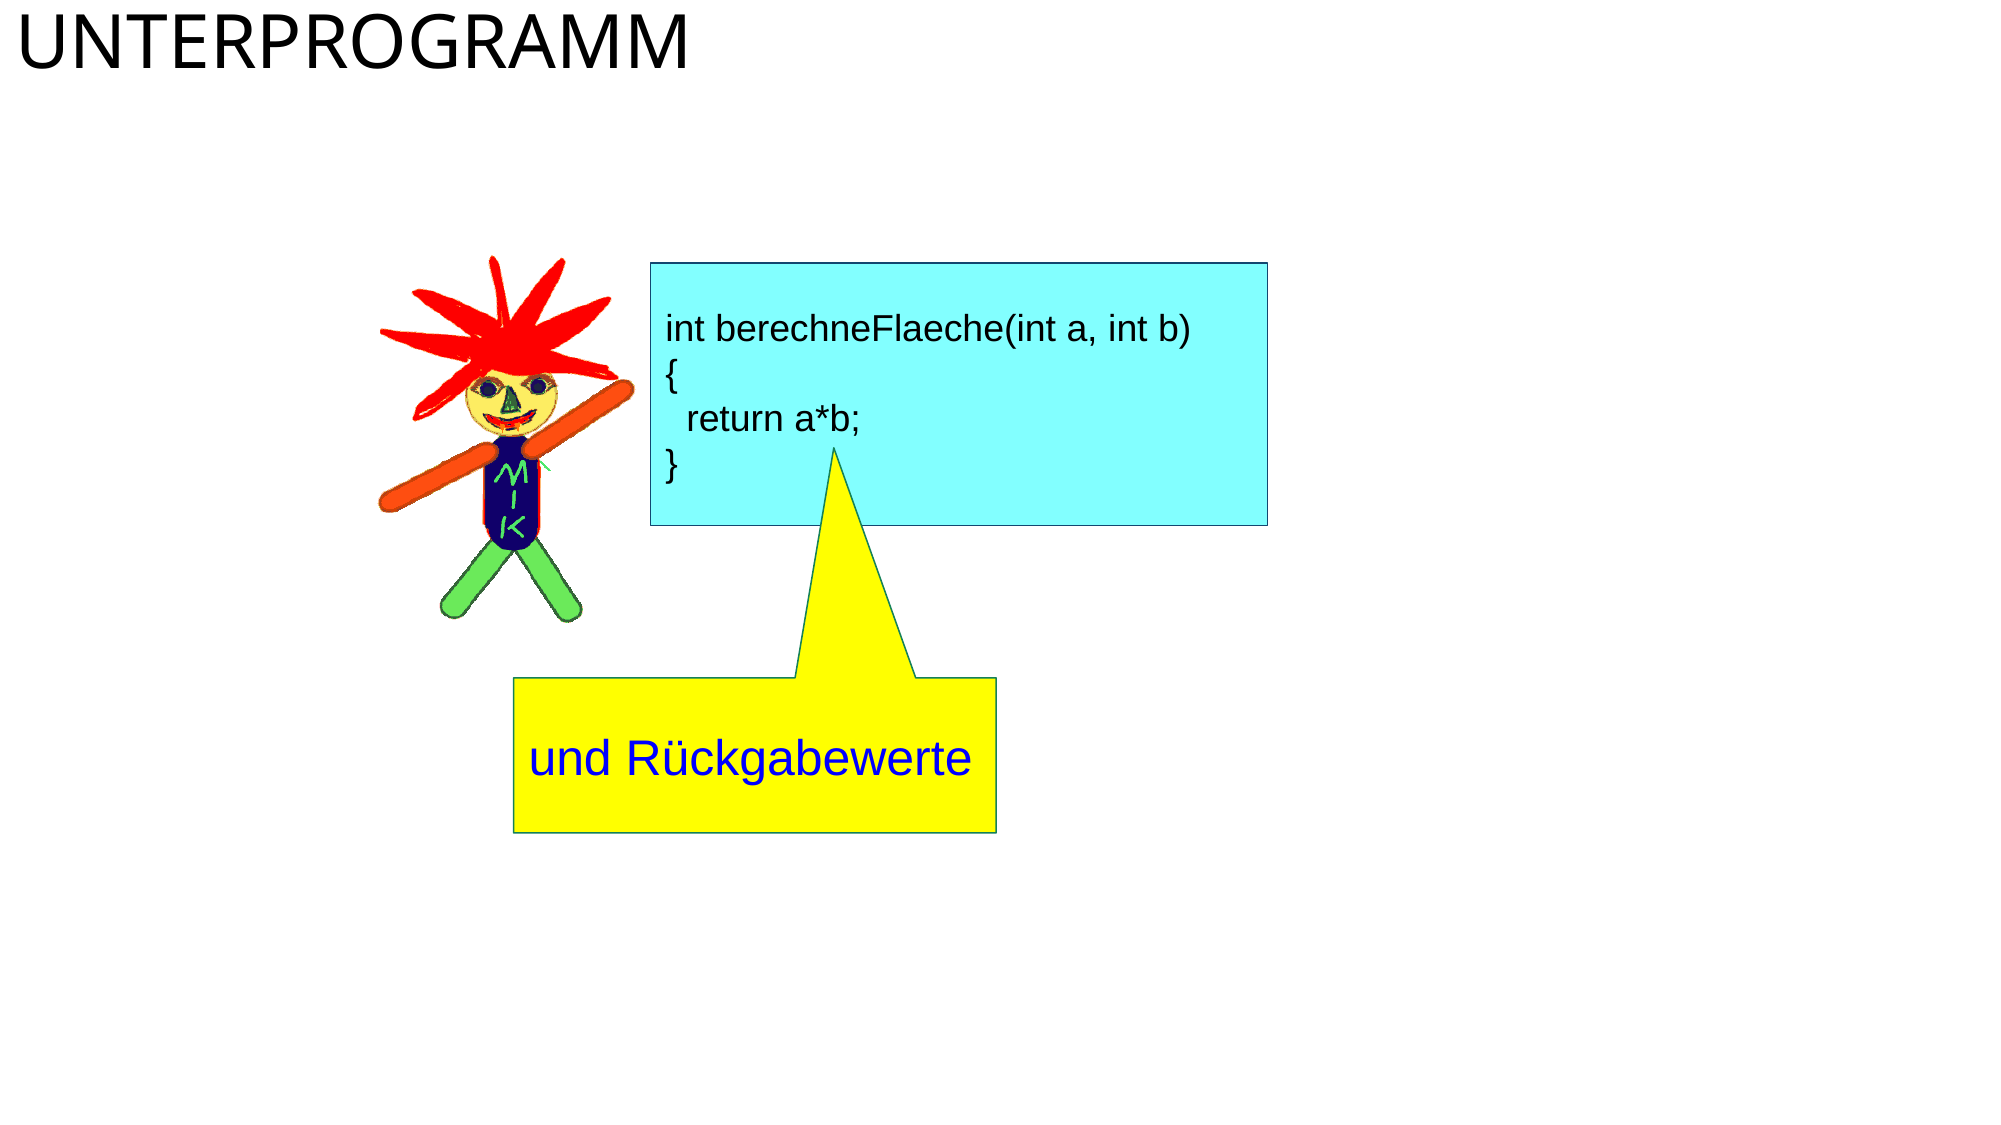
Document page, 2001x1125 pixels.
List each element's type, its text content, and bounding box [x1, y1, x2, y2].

text_box int berechneFlaeche(int a, int b) { return a*b; } [655, 263, 1268, 526]
title UNTERPROGRAMM [0, 7, 772, 83]
text_box und Rückgabewerte [513, 447, 997, 833]
picture [350, 246, 651, 632]
